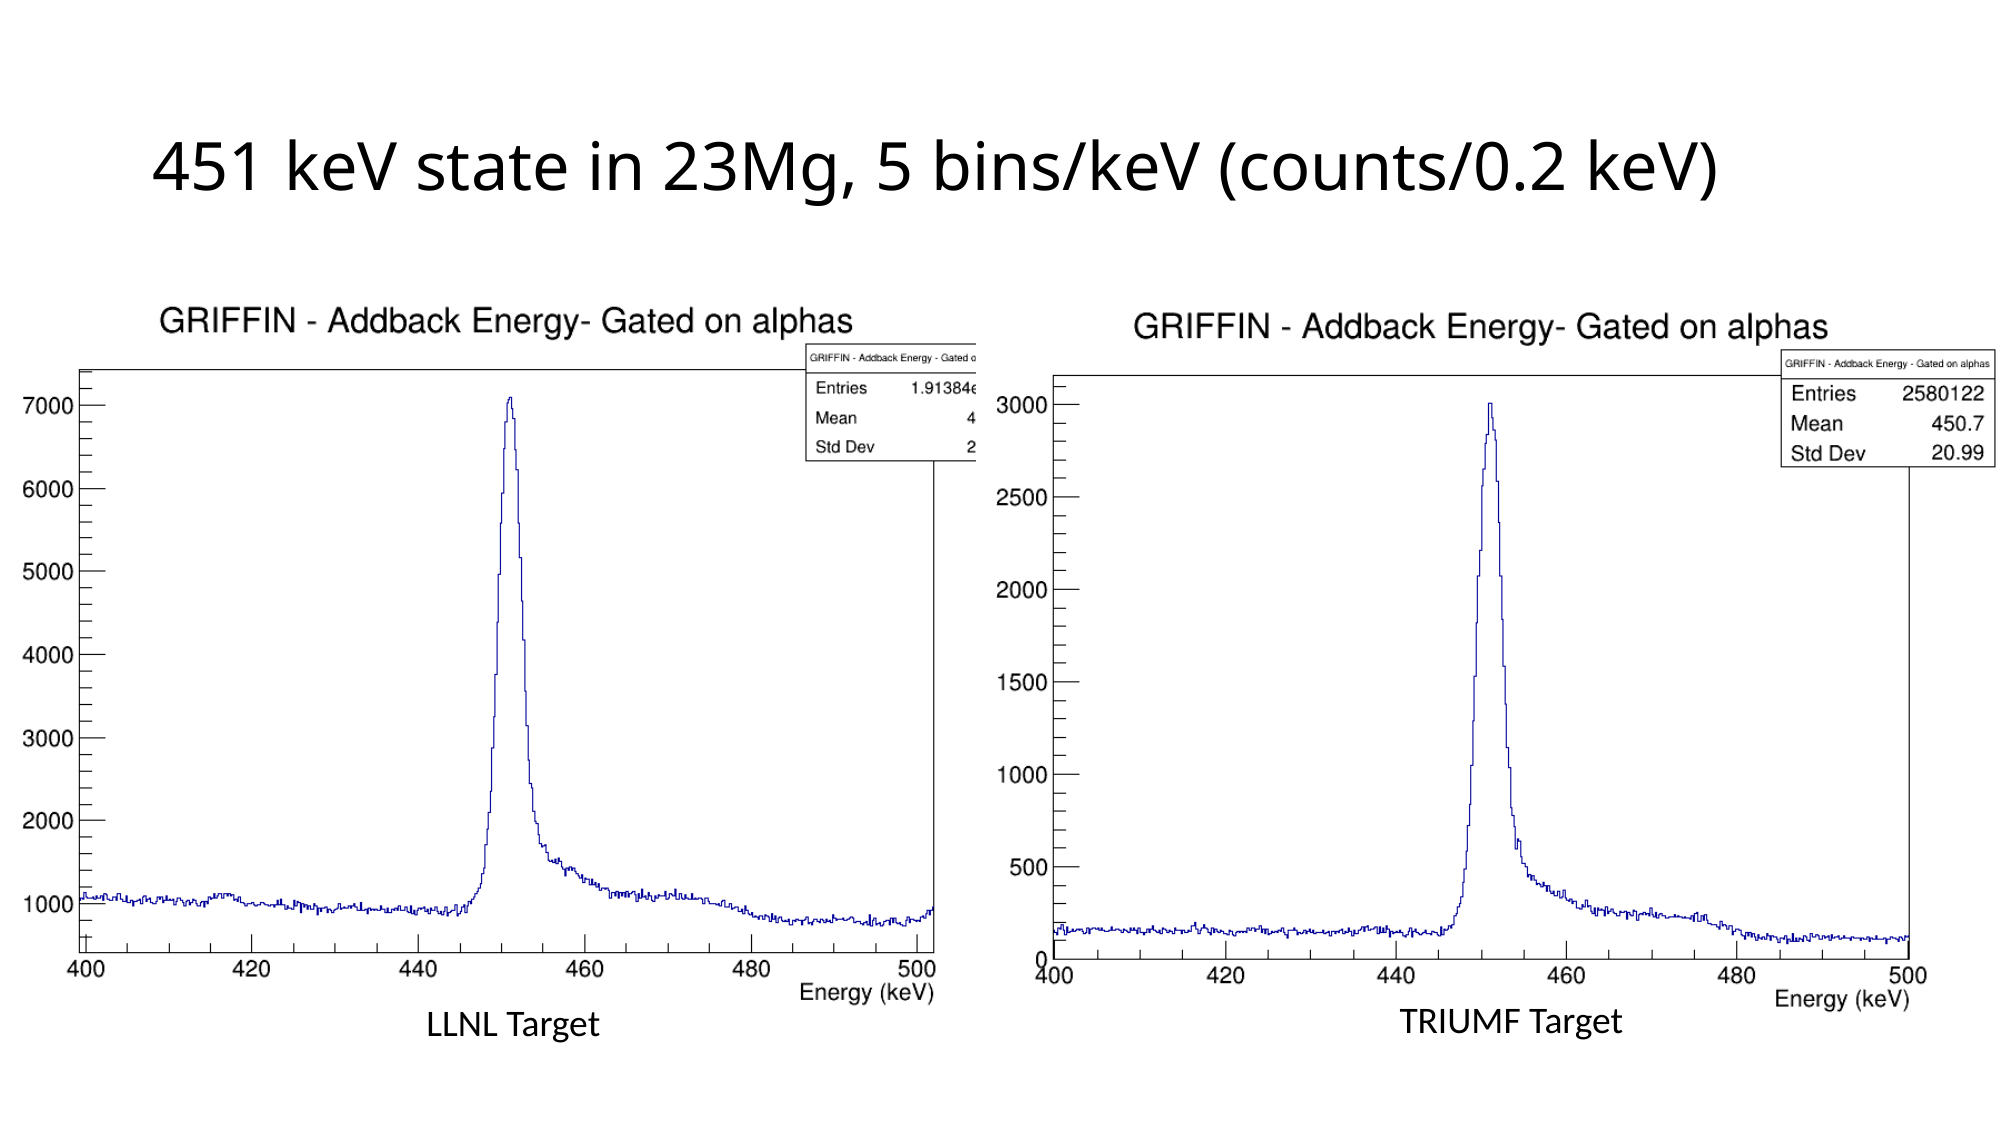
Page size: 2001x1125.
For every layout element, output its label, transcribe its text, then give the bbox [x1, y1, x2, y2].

title 451 keV state in 23Mg, 5 bins/keV (counts/0.2 keV) [137, 59, 1863, 278]
picture [0, 299, 2000, 1020]
text_box TRIUMF Target [1384, 1020, 1643, 1049]
text_box LLNL Target [411, 1020, 619, 1052]
